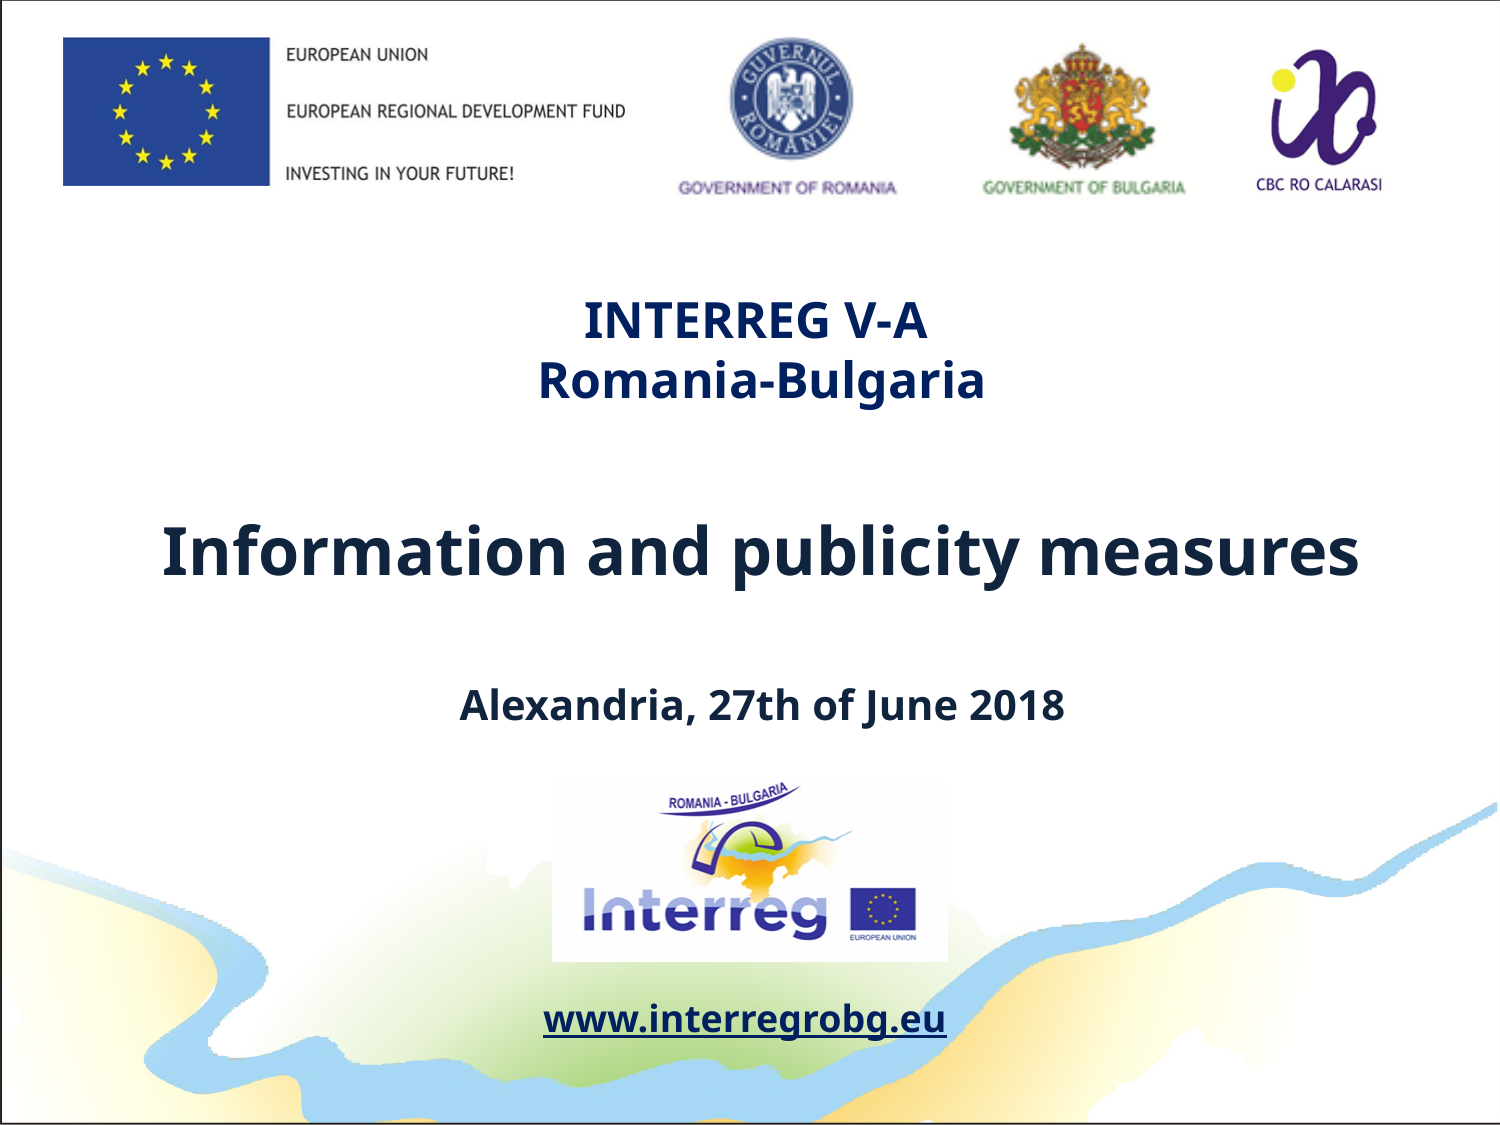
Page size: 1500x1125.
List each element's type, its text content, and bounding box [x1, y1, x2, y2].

picture [0, 1, 1500, 1125]
text_box www.interregrobg.eu [528, 987, 972, 1054]
text_box [1206, 37, 1438, 200]
text_box INTERREG V-A Romania-Bulgaria Information and publicity measures Alexandria, 27th of June 2018 [87, 280, 1438, 786]
